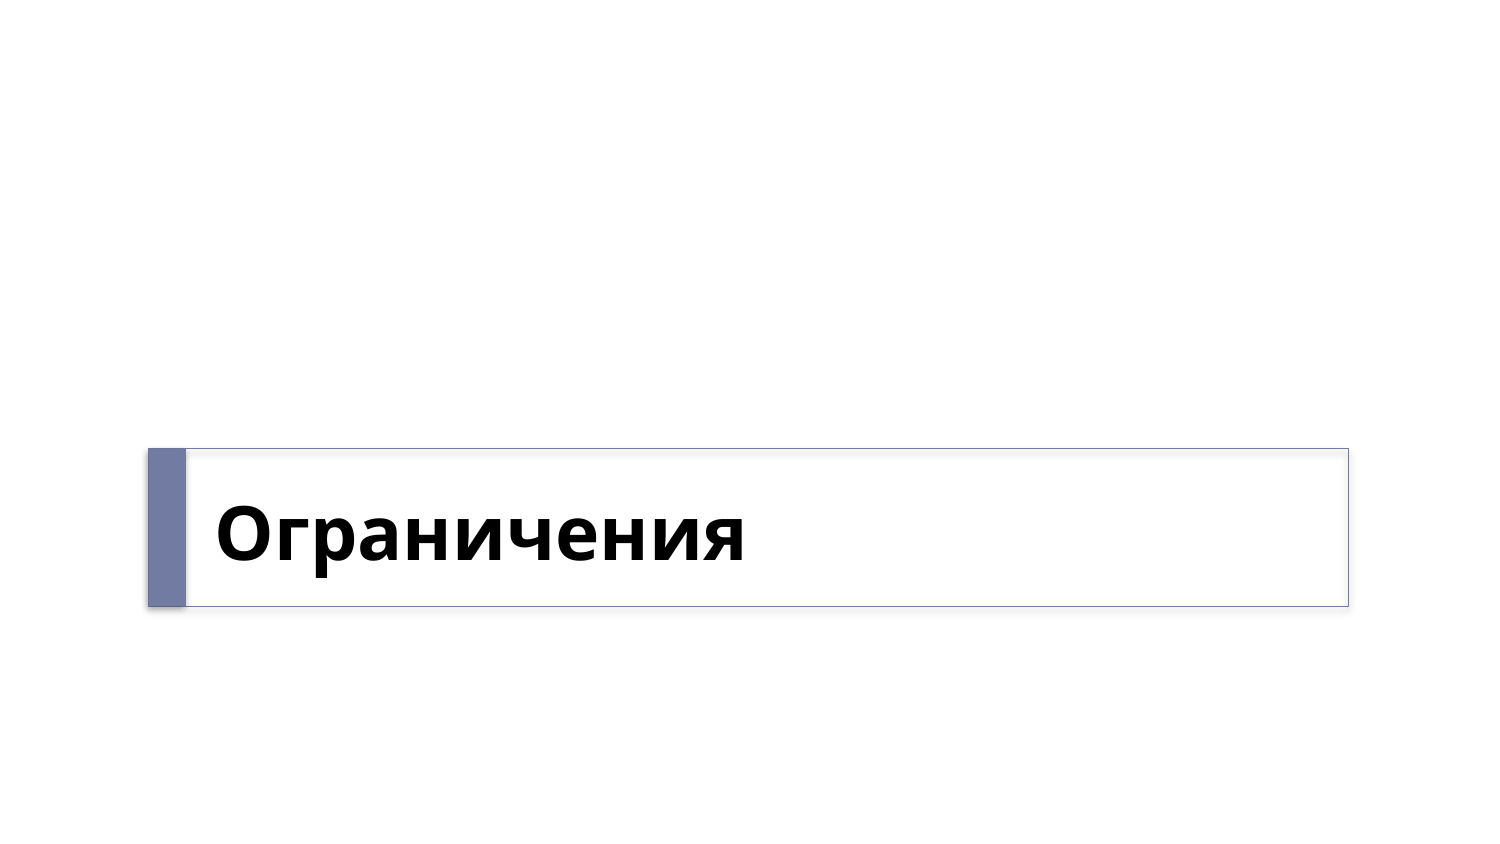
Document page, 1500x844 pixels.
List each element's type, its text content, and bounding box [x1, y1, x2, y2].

title Ограничения [200, 478, 1320, 600]
